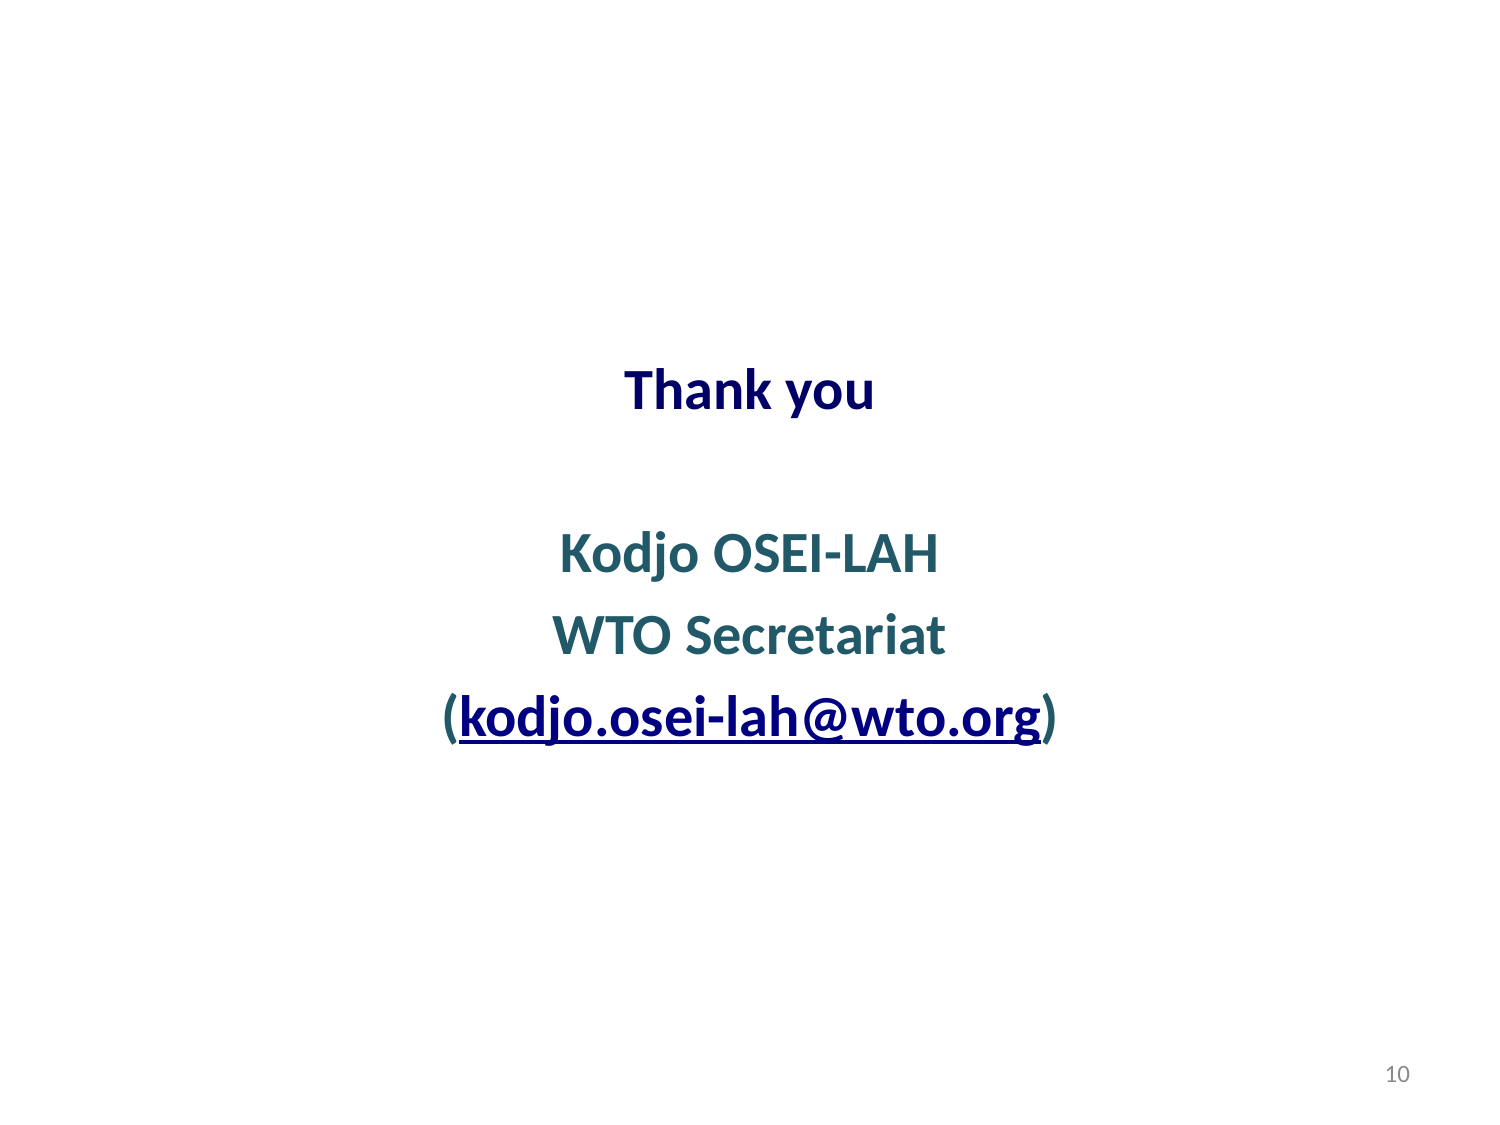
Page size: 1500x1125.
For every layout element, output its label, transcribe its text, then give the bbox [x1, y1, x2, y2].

slide_number 10 [1074, 1042, 1425, 1103]
list Thank you Kodjo OSEI-LAH WTO Secretariat (kodjo.osei-lah@wto.org) [75, 262, 1425, 1005]
